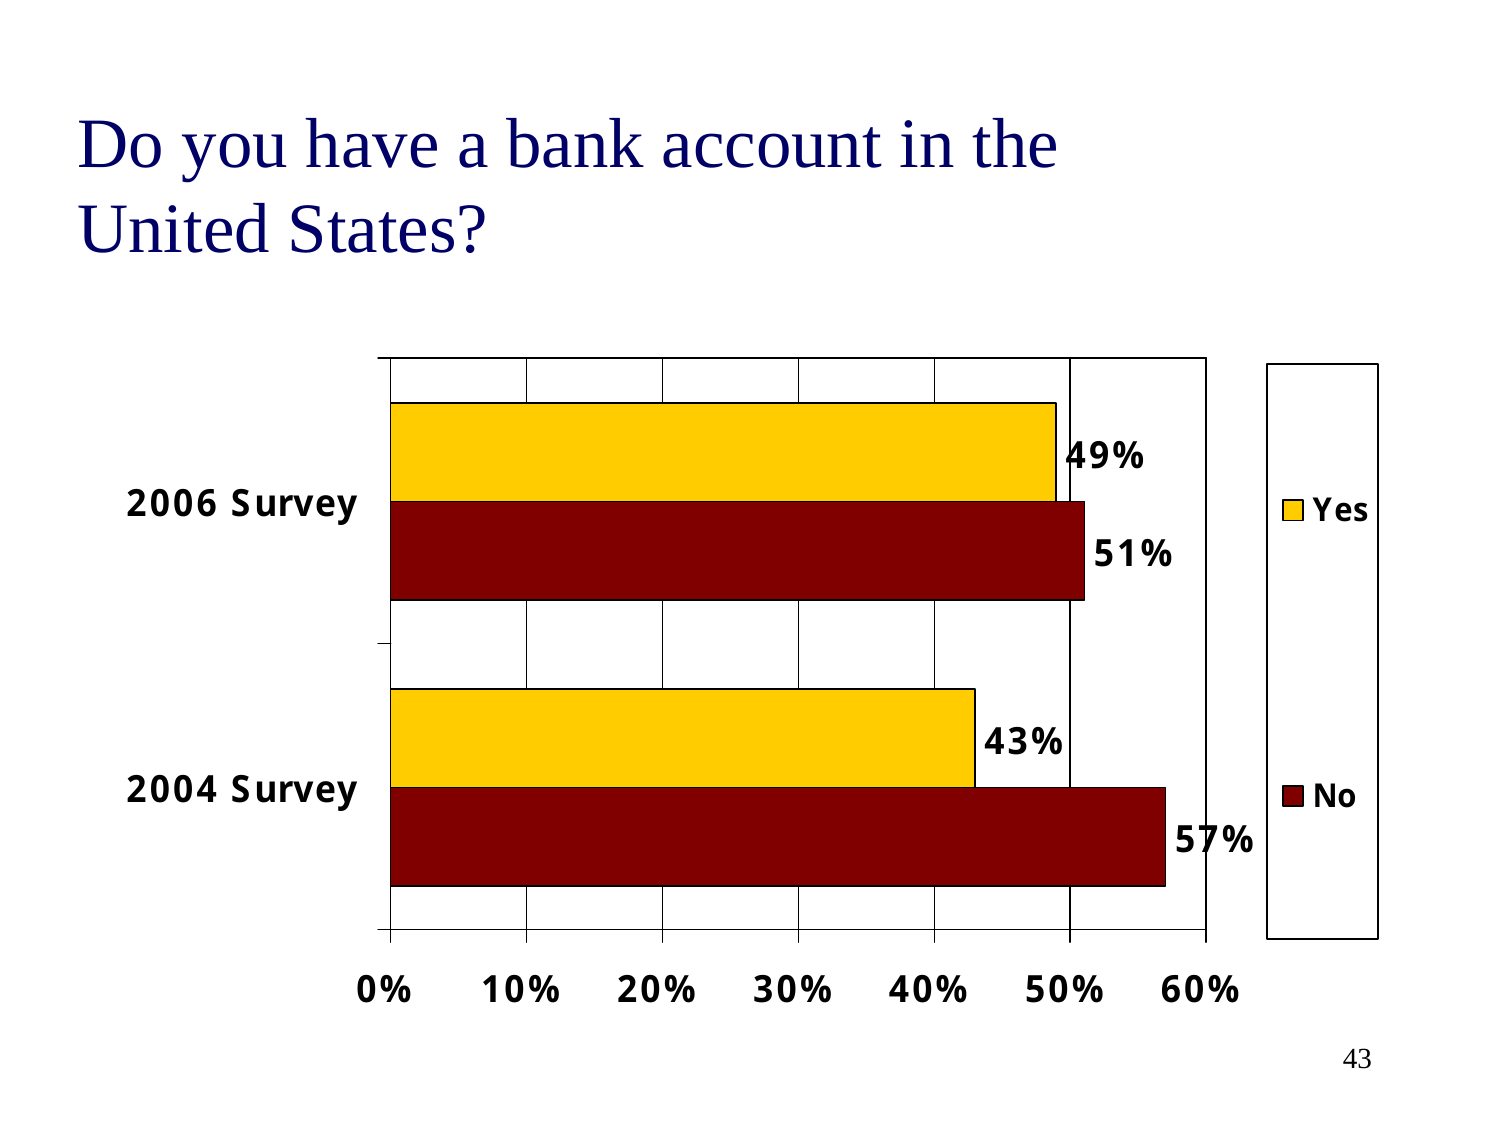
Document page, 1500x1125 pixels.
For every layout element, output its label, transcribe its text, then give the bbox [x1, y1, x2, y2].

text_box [112, 349, 1388, 1026]
title Do you have a bank account in the United States? [62, 74, 1438, 288]
slide_number 43 [1074, 1033, 1388, 1108]
